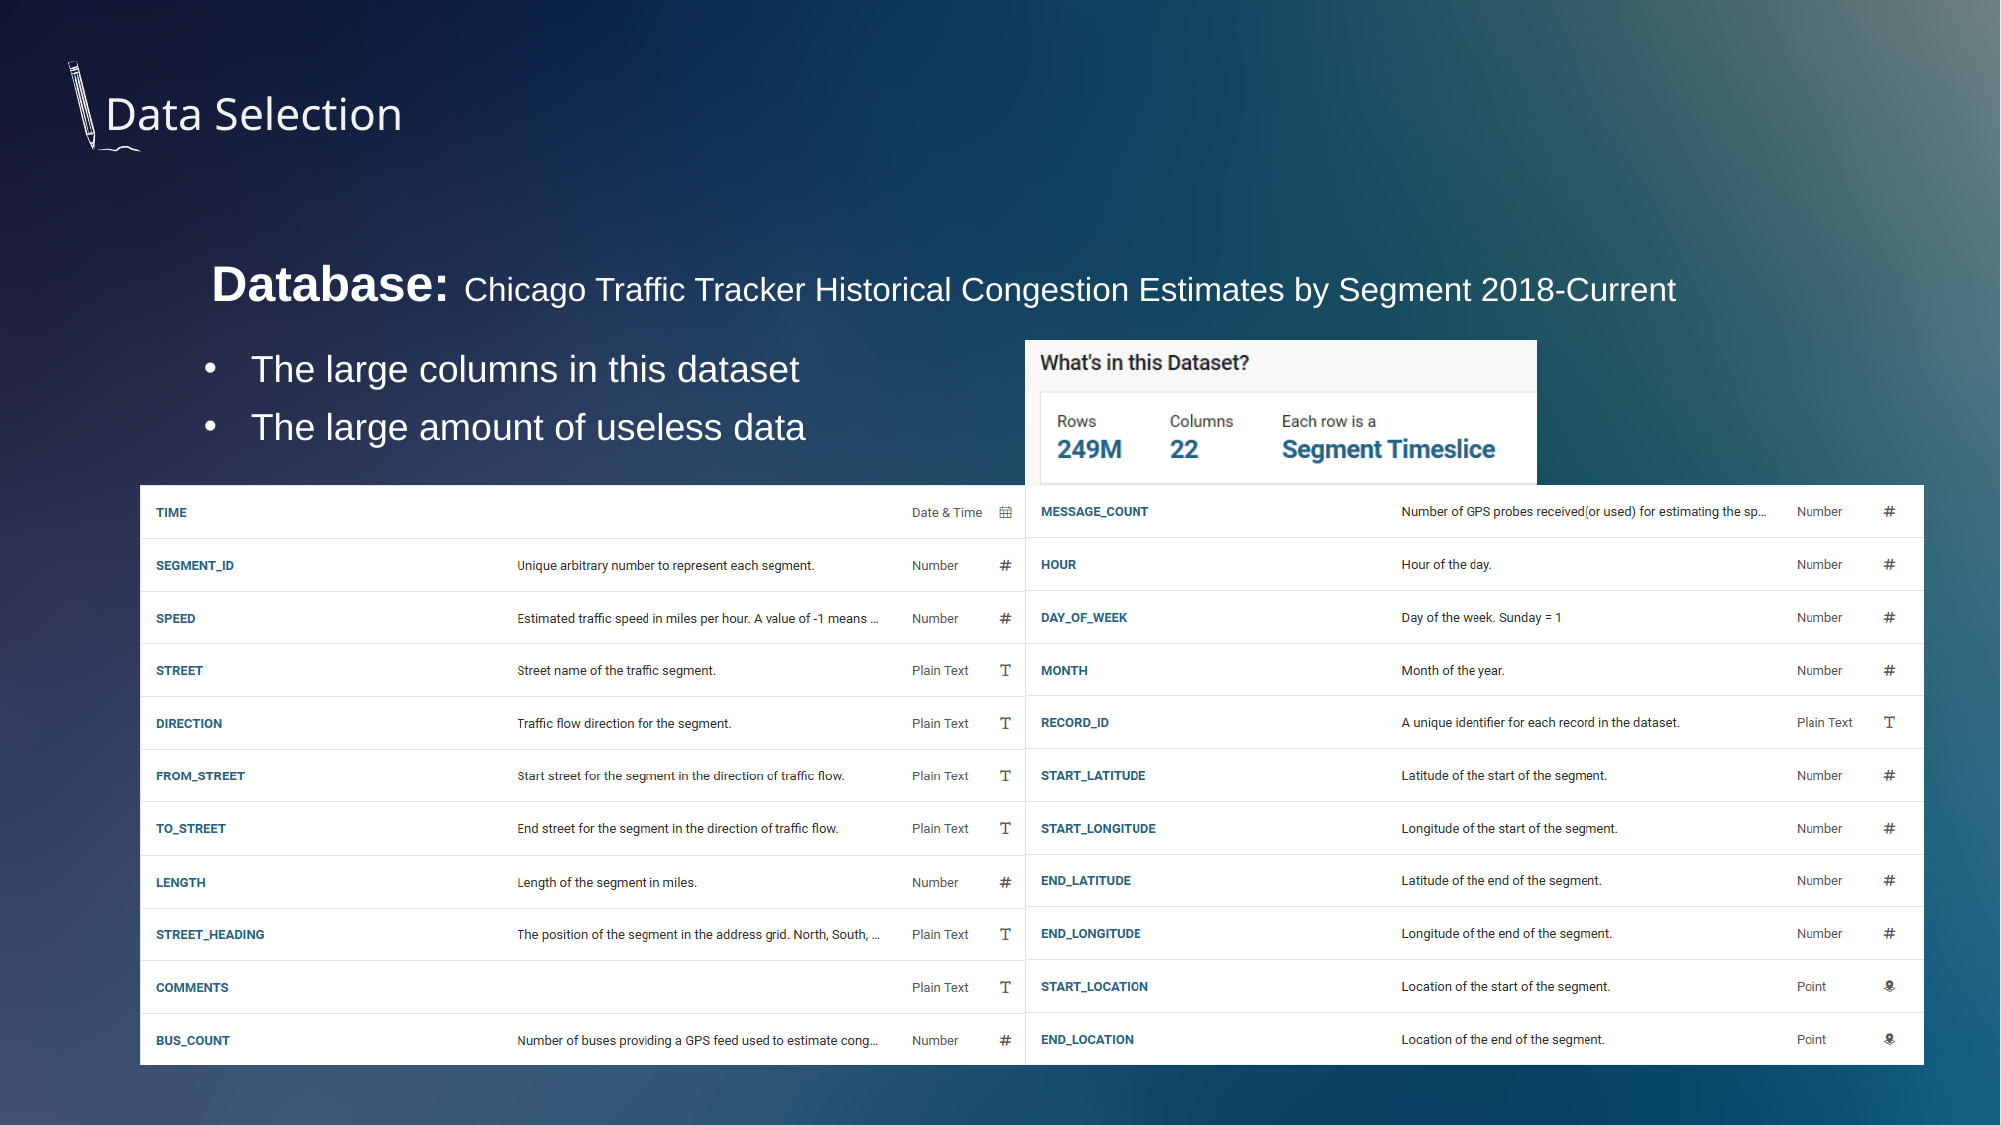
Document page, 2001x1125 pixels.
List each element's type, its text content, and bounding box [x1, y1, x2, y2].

picture [0, 0, 2001, 1125]
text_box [189, 243, 1829, 451]
text_box Data Selection [141, 78, 652, 147]
